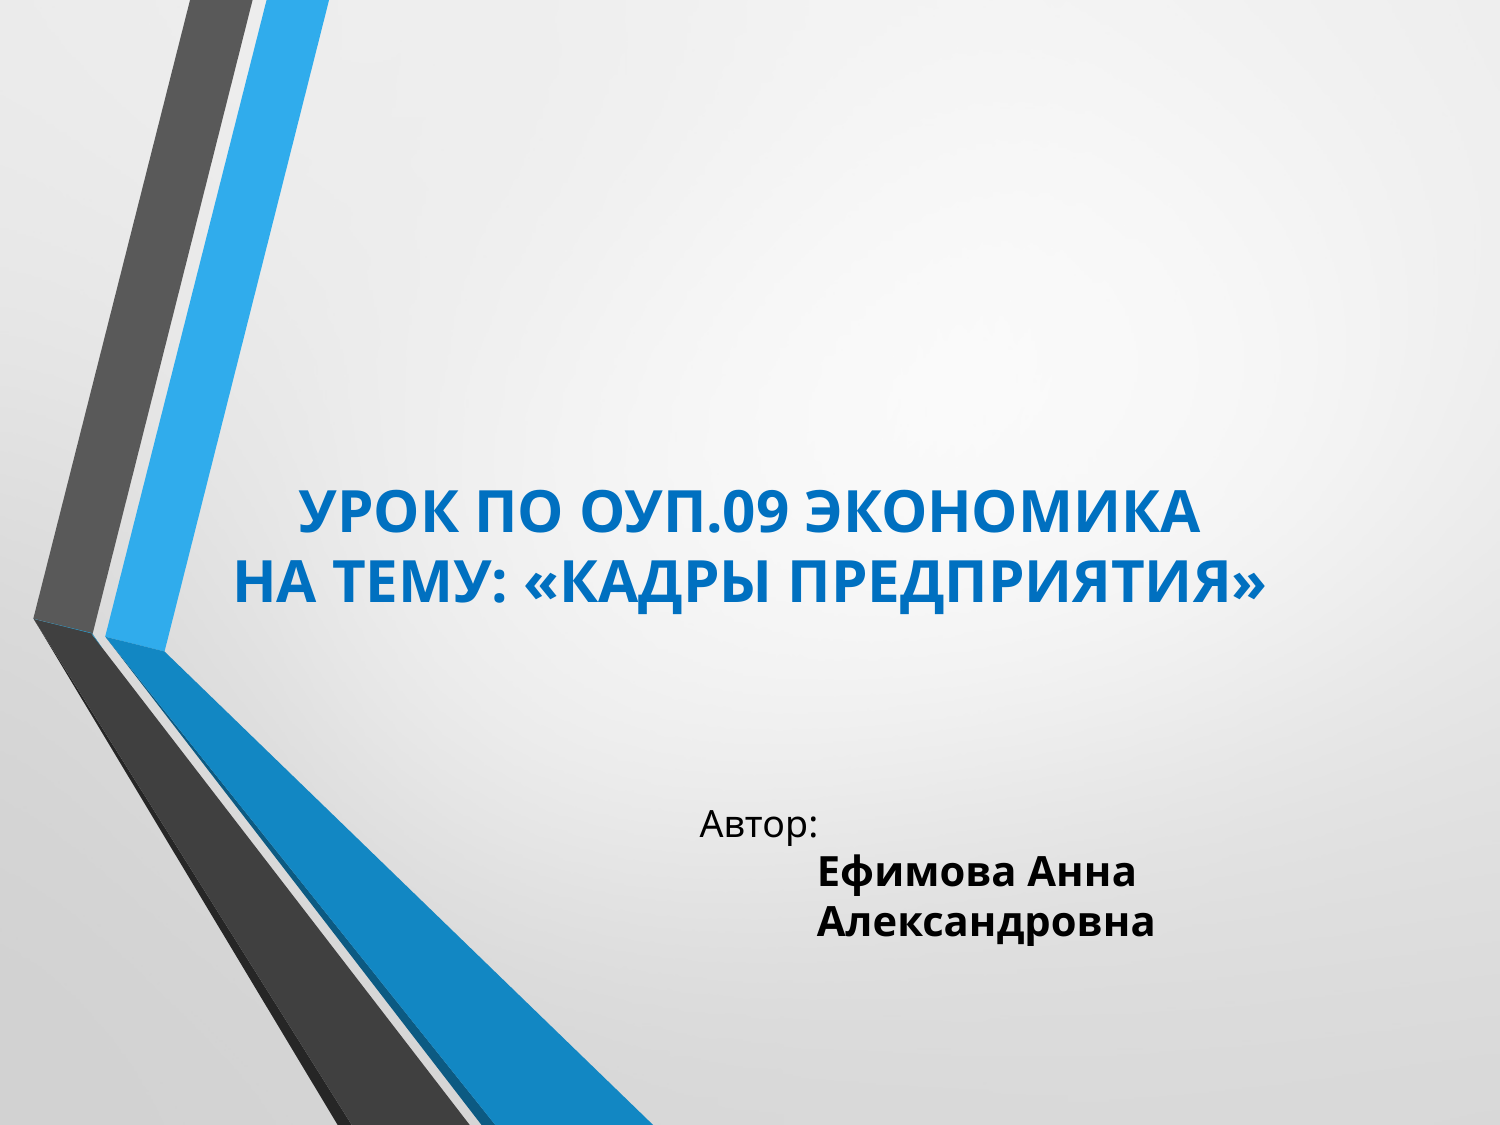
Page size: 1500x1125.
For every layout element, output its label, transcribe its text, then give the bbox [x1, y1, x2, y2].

text_box Урок по ОУП.09 Экономика На тему: «Кадры предприятия» [0, 397, 1500, 622]
text_box Автор: Ефимова Анна Александровна [684, 657, 1424, 998]
